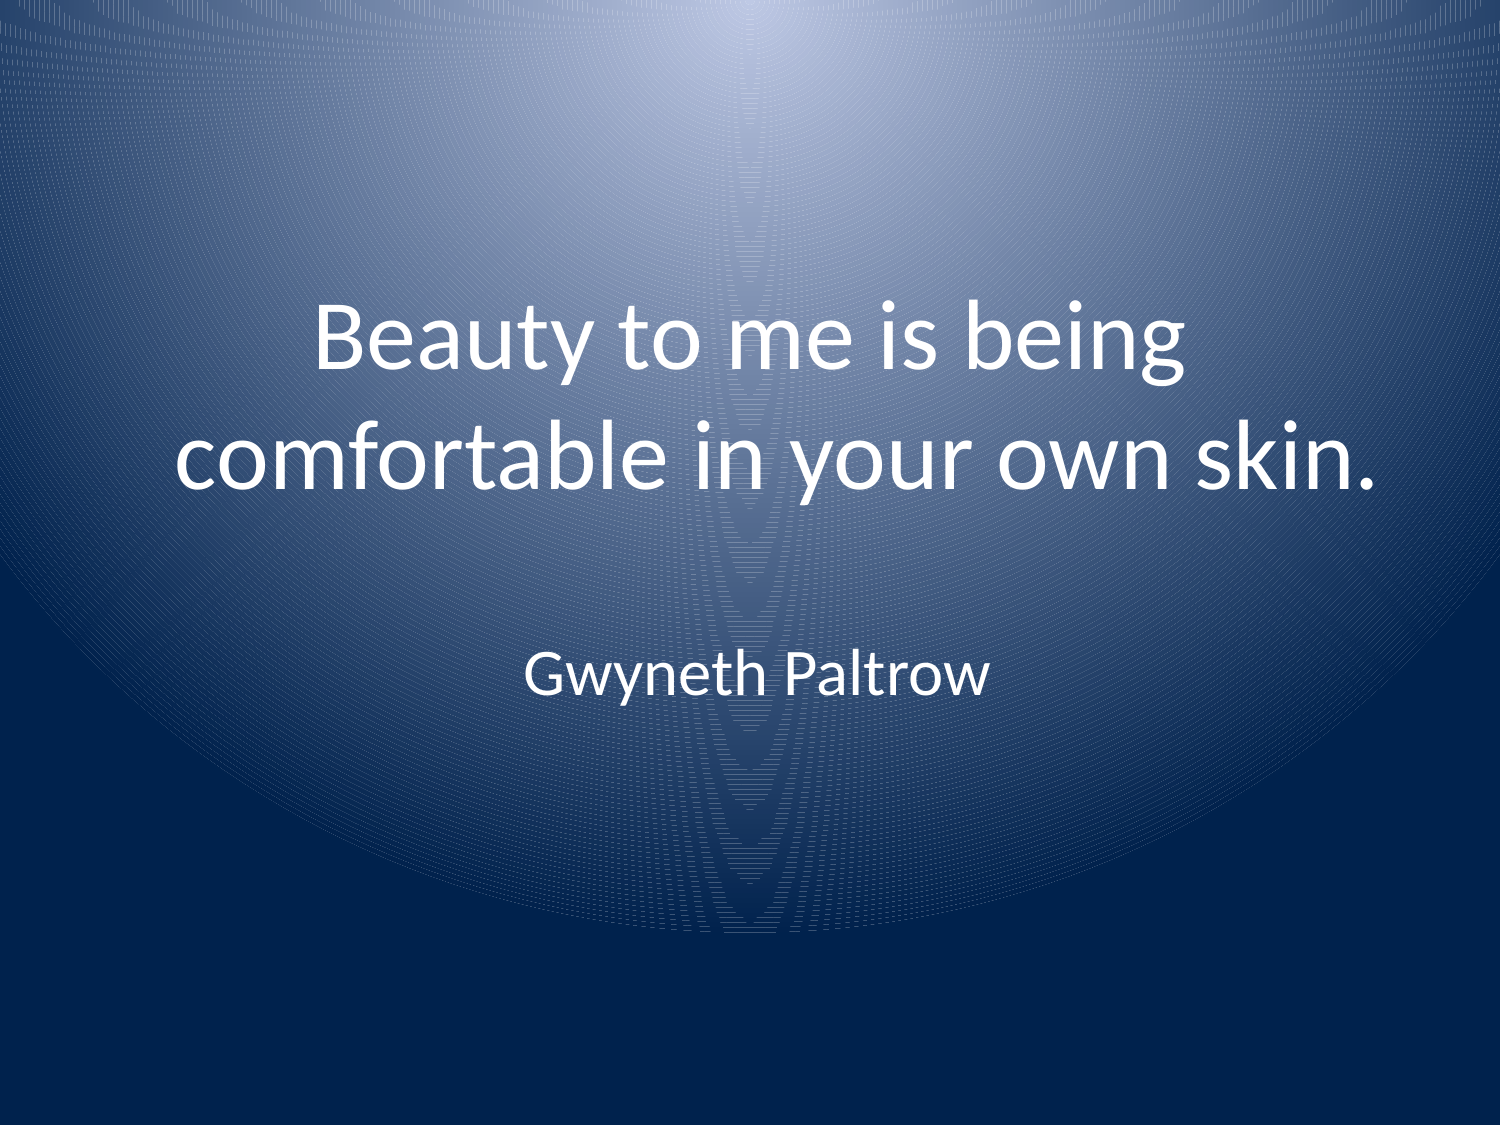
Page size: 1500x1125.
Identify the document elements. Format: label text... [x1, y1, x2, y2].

list Beauty to me is being comfortable in your own skin. Gwyneth Paltrow [75, 262, 1425, 1005]
